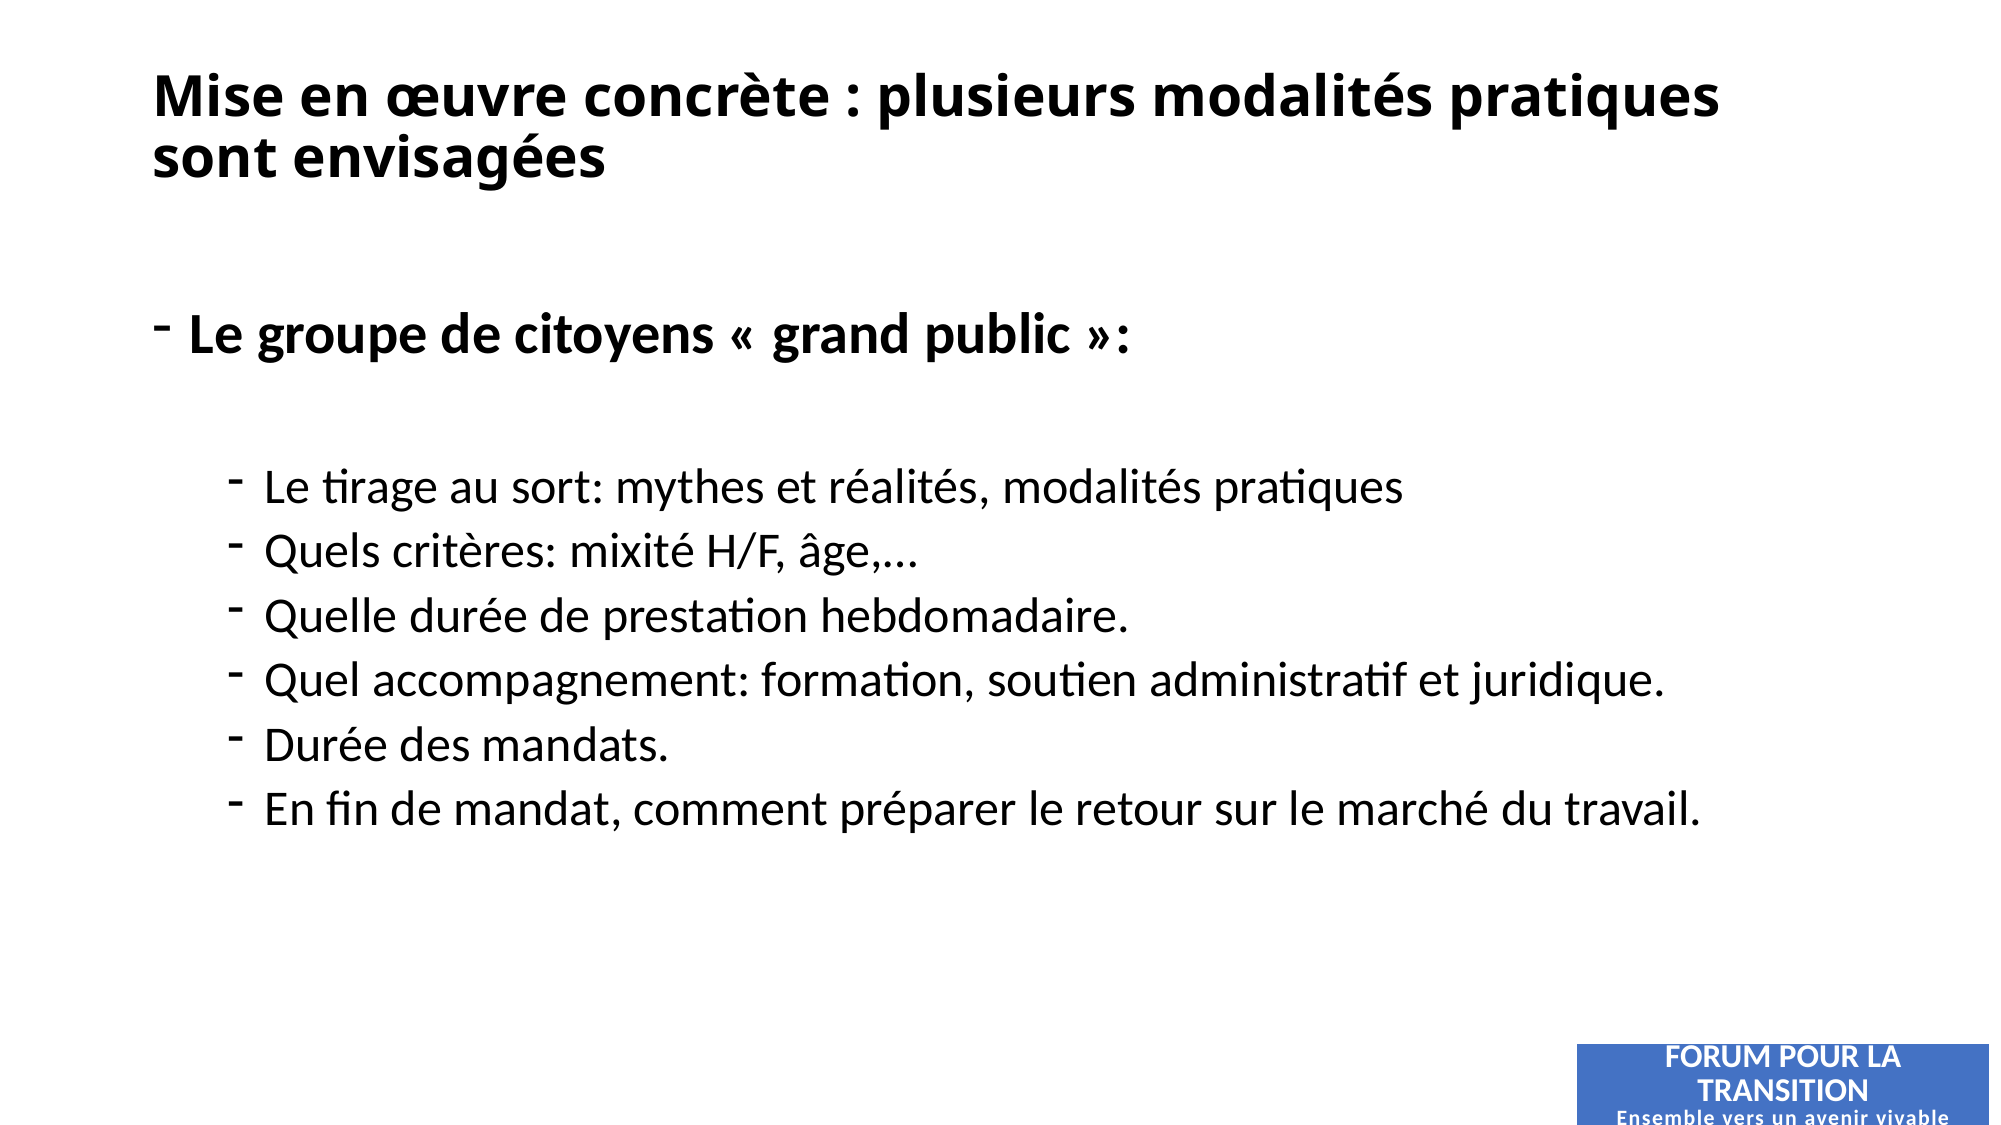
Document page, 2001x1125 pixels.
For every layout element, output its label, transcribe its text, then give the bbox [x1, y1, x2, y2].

list Le groupe de citoyens « grand public »: Le tirage au sort: mythes et réalités, modalités pratiques Quels critères: mixité H/F, âge,… Quelle durée de prestation hebdomadaire. Quel accompagnement: formation, soutien administratif et juridique. Durée des mandats. En fin de mandat, comment préparer le retour sur le marché du travail. [137, 215, 1863, 1014]
title Mise en œuvre concrète : plusieurs modalités pratiques sont envisagées [137, 59, 1863, 215]
